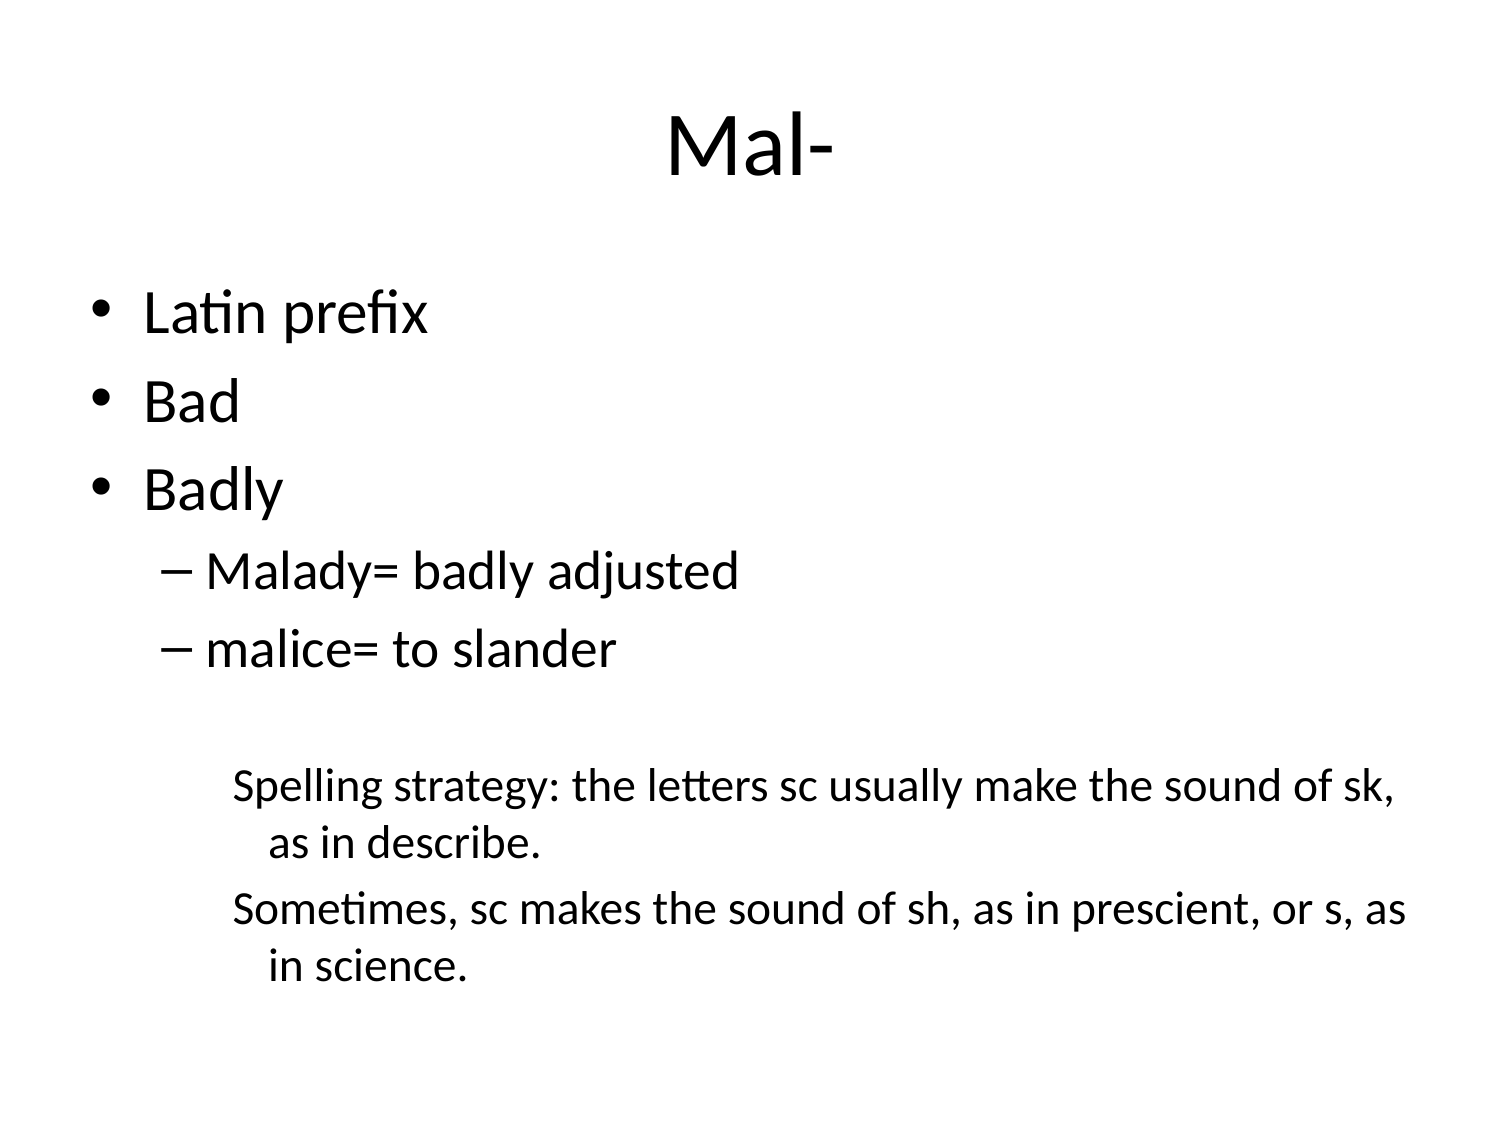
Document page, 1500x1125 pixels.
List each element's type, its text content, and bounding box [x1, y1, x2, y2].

title Mal- [75, 45, 1425, 233]
list Latin prefix Bad Badly Malady= badly adjusted malice= to slander Spelling strategy: the letters sc usually make the sound of sk, as in describe. Sometimes, sc makes the sound of sh, as in prescient, or s, as in science. [75, 262, 1425, 1005]
